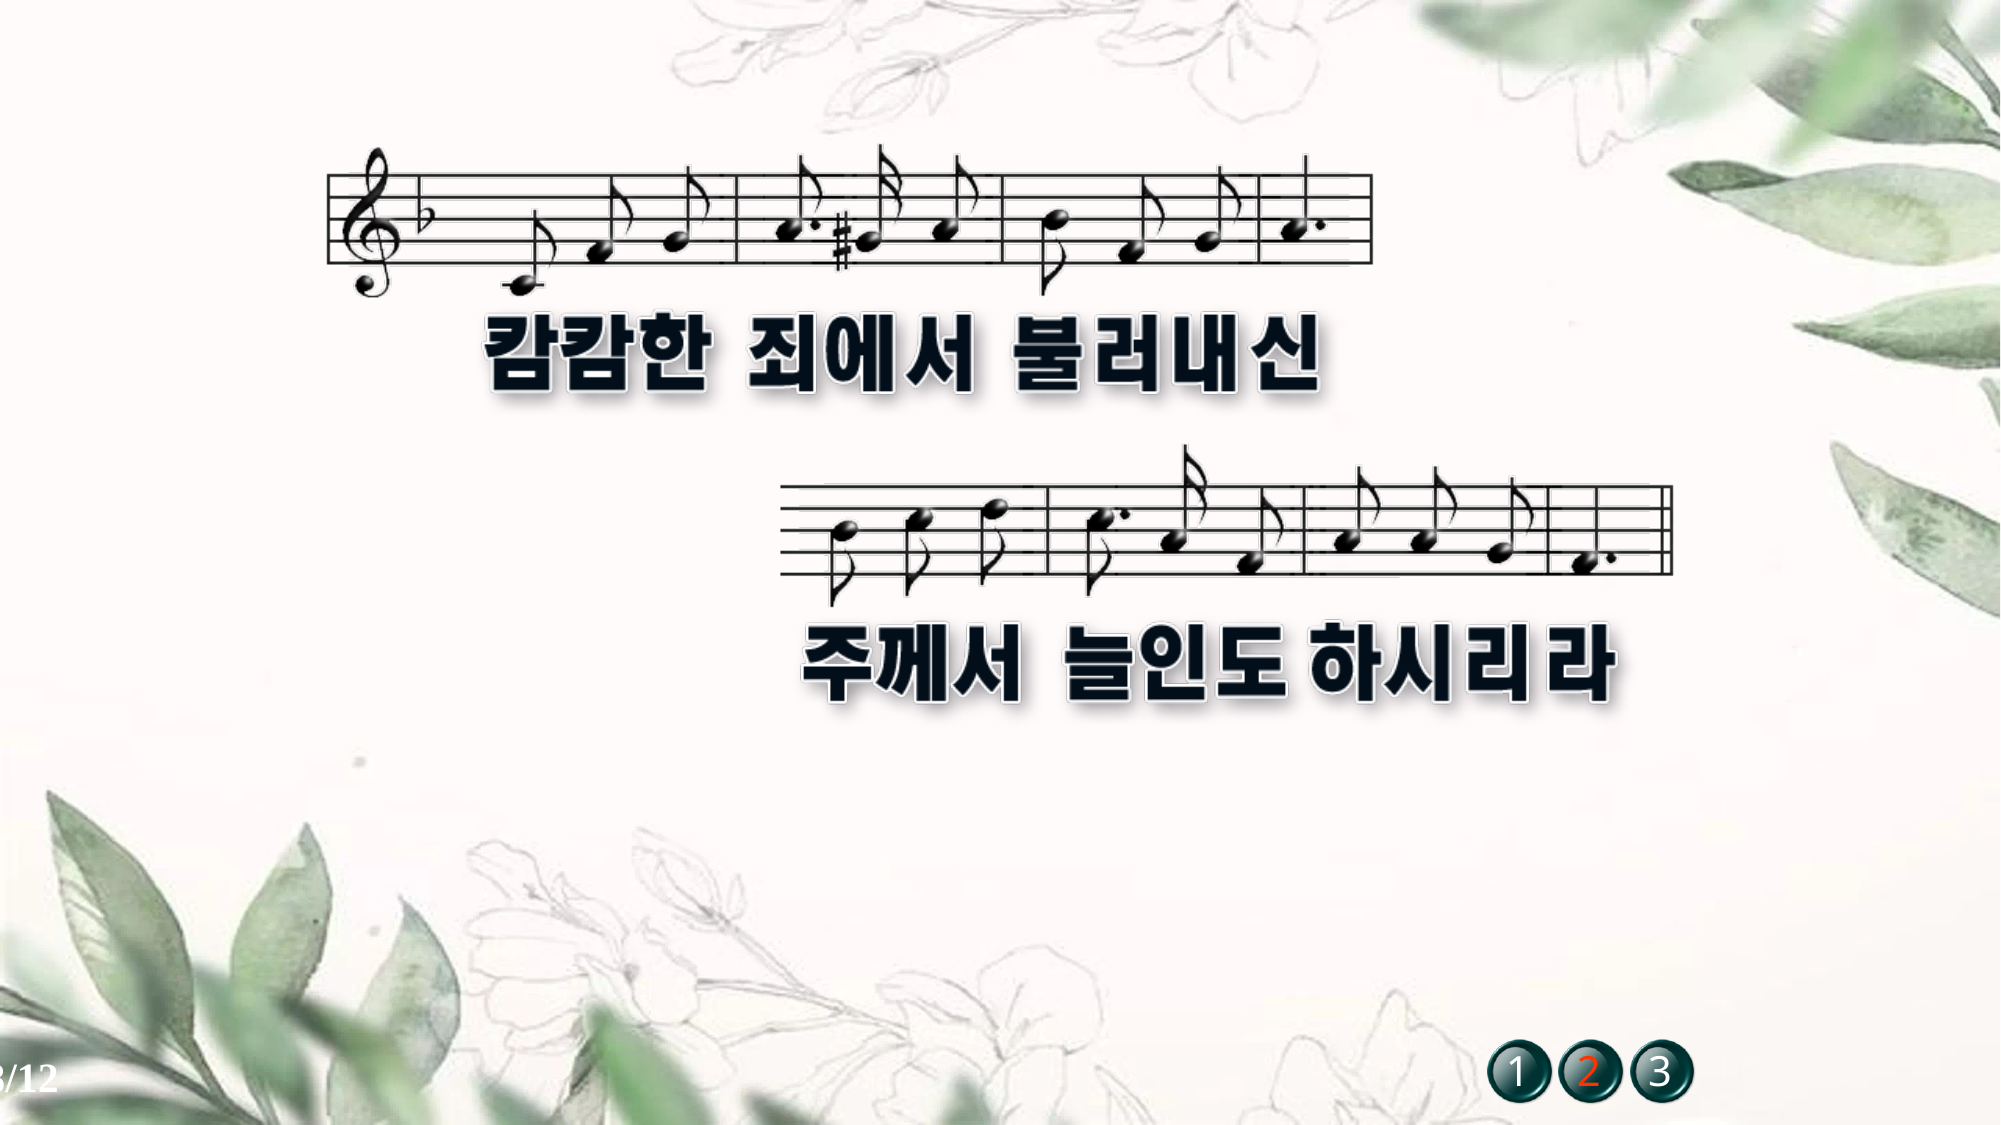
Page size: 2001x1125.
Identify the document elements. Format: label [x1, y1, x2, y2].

text_box [1627, 1035, 1697, 1106]
text_box [1555, 1035, 1626, 1106]
text_box [1484, 1035, 1555, 1106]
picture [0, 0, 2001, 1125]
